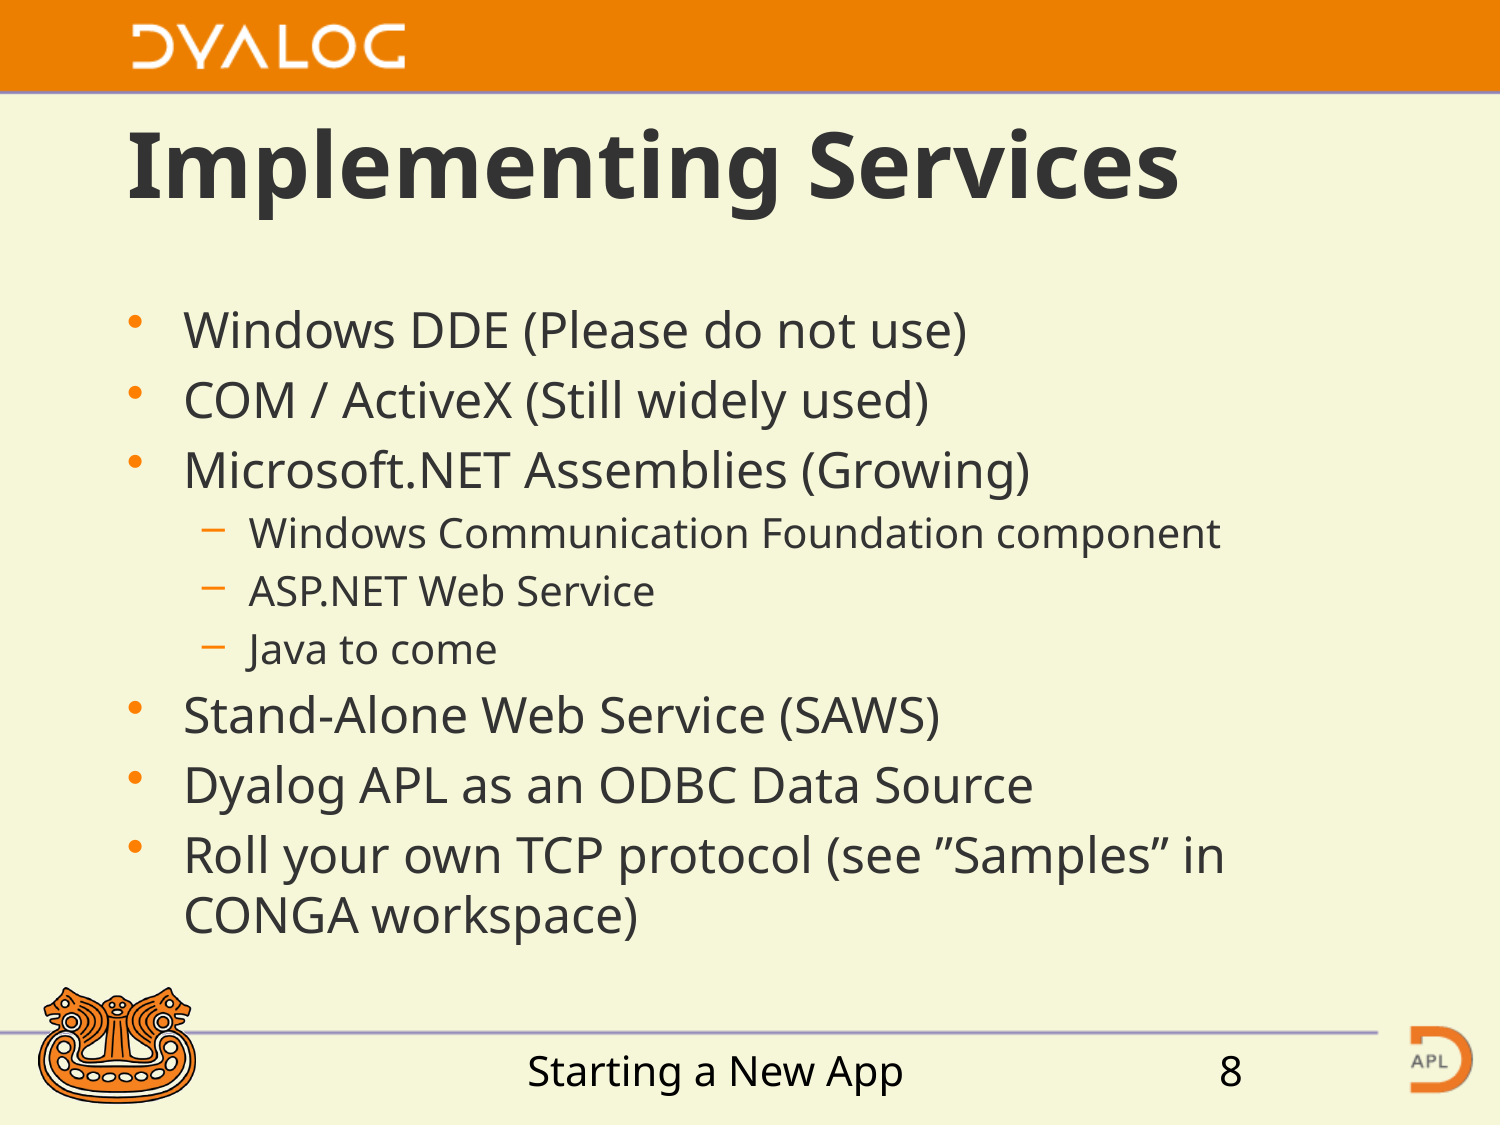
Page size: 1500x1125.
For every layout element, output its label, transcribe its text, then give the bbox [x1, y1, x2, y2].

picture [0, 0, 1500, 1125]
list Windows DDE (Please do not use) COM / ActiveX (Still widely used) Microsoft.NET Assemblies (Growing) Windows Communication Foundation component ASP.NET Web Service Java to come Stand-Alone Web Service (SAWS) Dyalog APL as an ODBC Data Source Roll your own TCP protocol (see ”Samples” in CONGA workspace) [112, 290, 1388, 966]
slide_number 8 [1074, 1037, 1388, 1113]
title Implementing Services [112, 99, 1388, 288]
footer Starting a New App [512, 1037, 988, 1113]
slide_number [112, 1037, 425, 1113]
